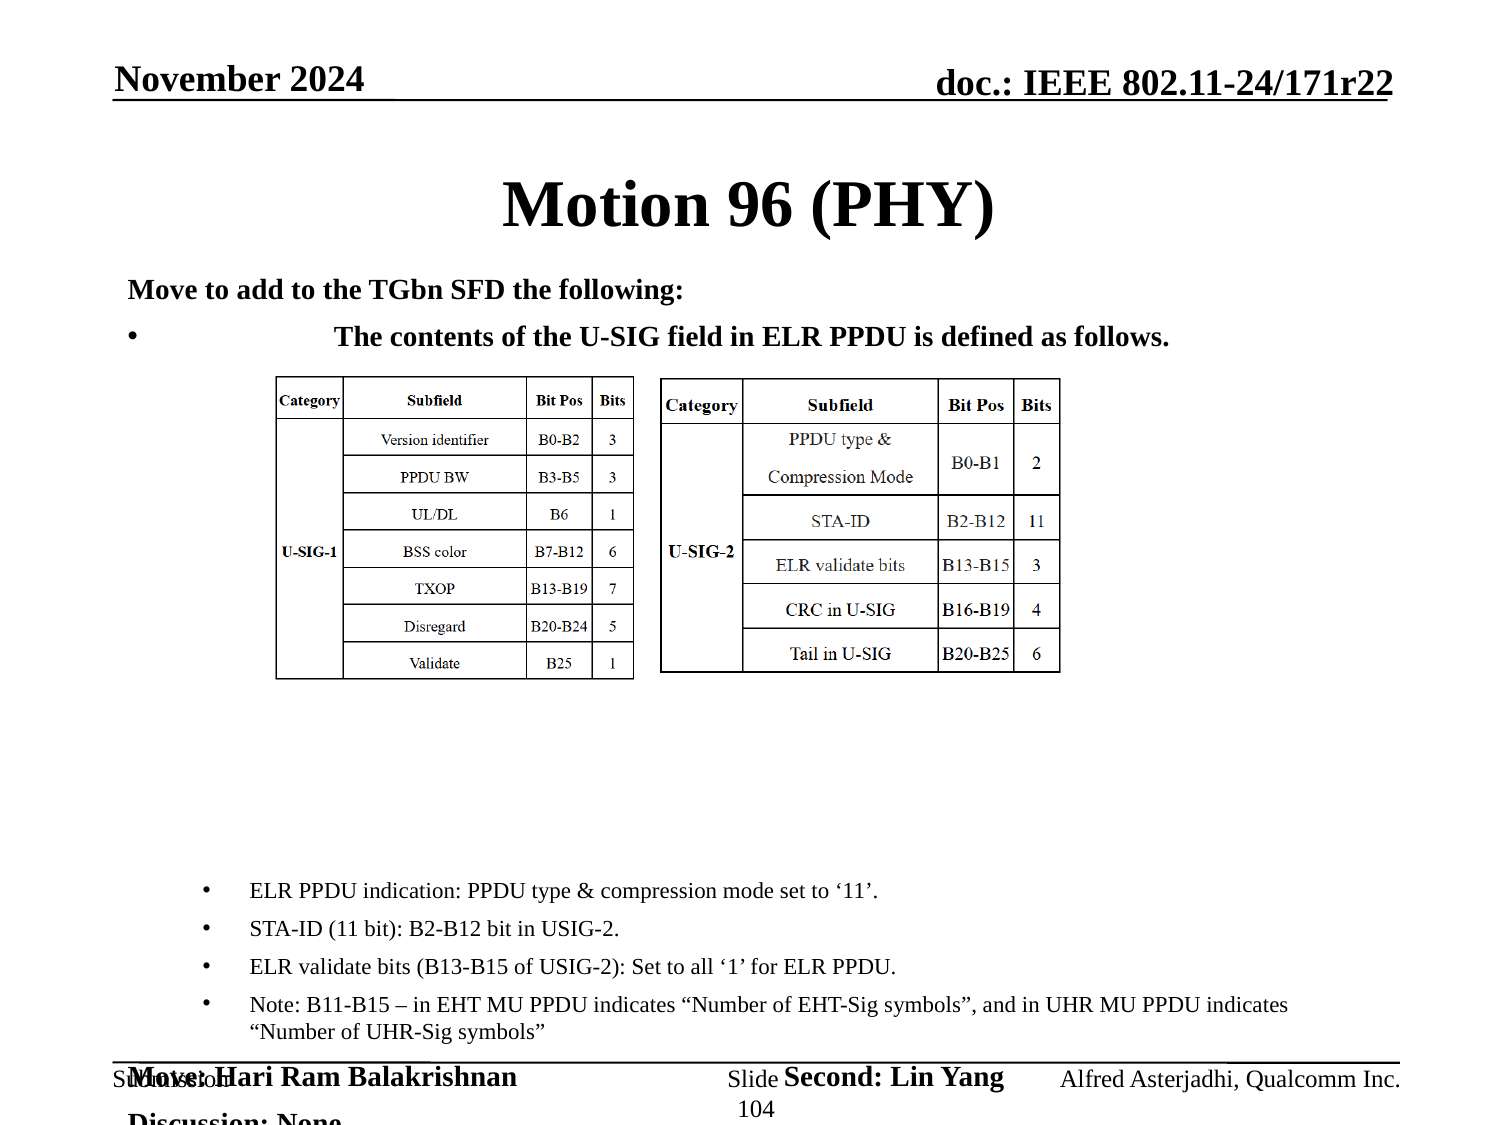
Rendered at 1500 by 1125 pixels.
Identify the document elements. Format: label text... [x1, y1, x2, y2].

title Motion 96 (PHY) [112, 112, 1388, 262]
picture [655, 372, 1071, 681]
picture [267, 374, 638, 681]
list Move to add to the TGbn SFD the following: The contents of the U-SIG field in ELR PPDU is defined as follows. ELR PPDU indication: PPDU type & compression mode set to ‘11’. STA-ID (11 bit): B2-B12 bit in USIG-2. ELR validate bits (B13-B15 of USIG-2): Set to all ‘1’ for ELR PPDU. Note: B11-B15 – in EHT MU PPDU indicates “Number of EHT-Sig symbols”, and in UHR MU PPDU indicates “Number of UHR-Sig symbols” Move: Hari Ram Balakrishnan Second: Lin Yang Discussion: None. Result: Approved with unanimous consent. Reference documents:[24/1592r1]. SP result: No objection. [112, 262, 1388, 1063]
slide_number Slide 104 [712, 1061, 800, 1123]
footer Alfred Asterjadhi, Qualcomm Inc. [878, 1061, 1402, 1093]
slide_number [114, 54, 423, 100]
